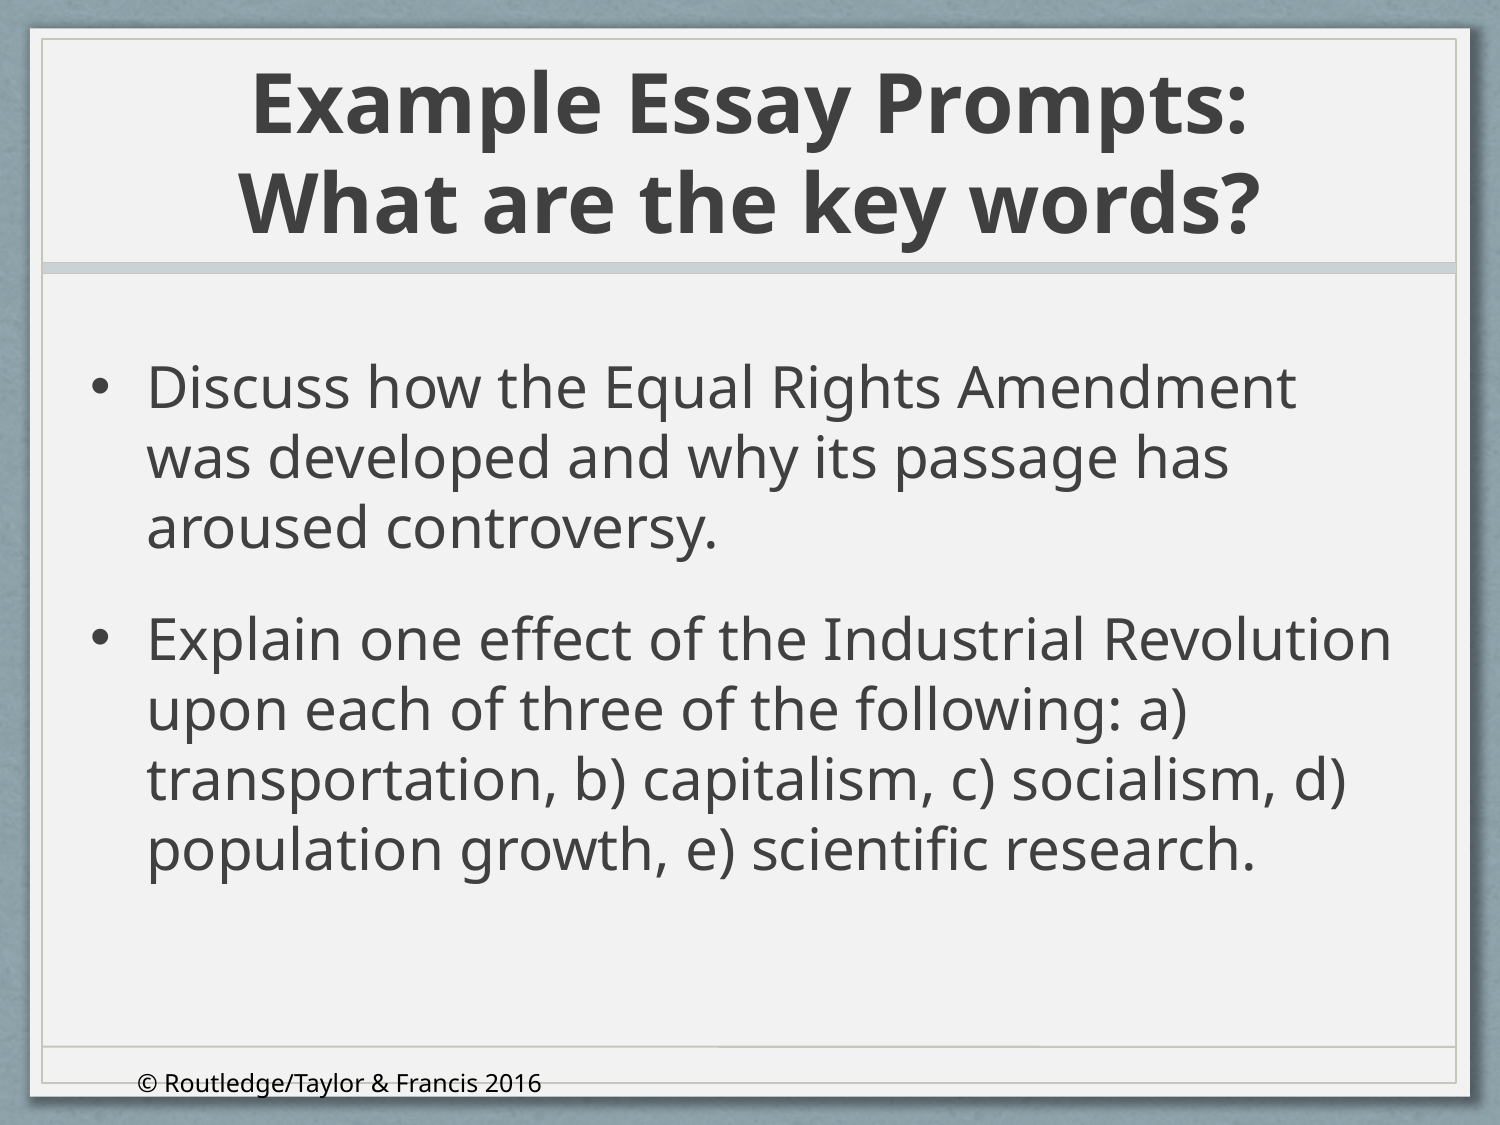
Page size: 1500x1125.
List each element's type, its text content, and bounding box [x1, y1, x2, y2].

footer © Routledge/Taylor & Francis 2016 [34, 1052, 558, 1113]
title Example Essay Prompts: What are the key words? [147, 39, 1353, 261]
list Discuss how the Equal Rights Amendment was developed and why its passage has aroused controversy. Explain one effect of the Industrial Revolution upon each of three of the following: a) transportation, b) capitalism, c) socialism, d) population growth, e) scientific research. [74, 342, 1426, 954]
